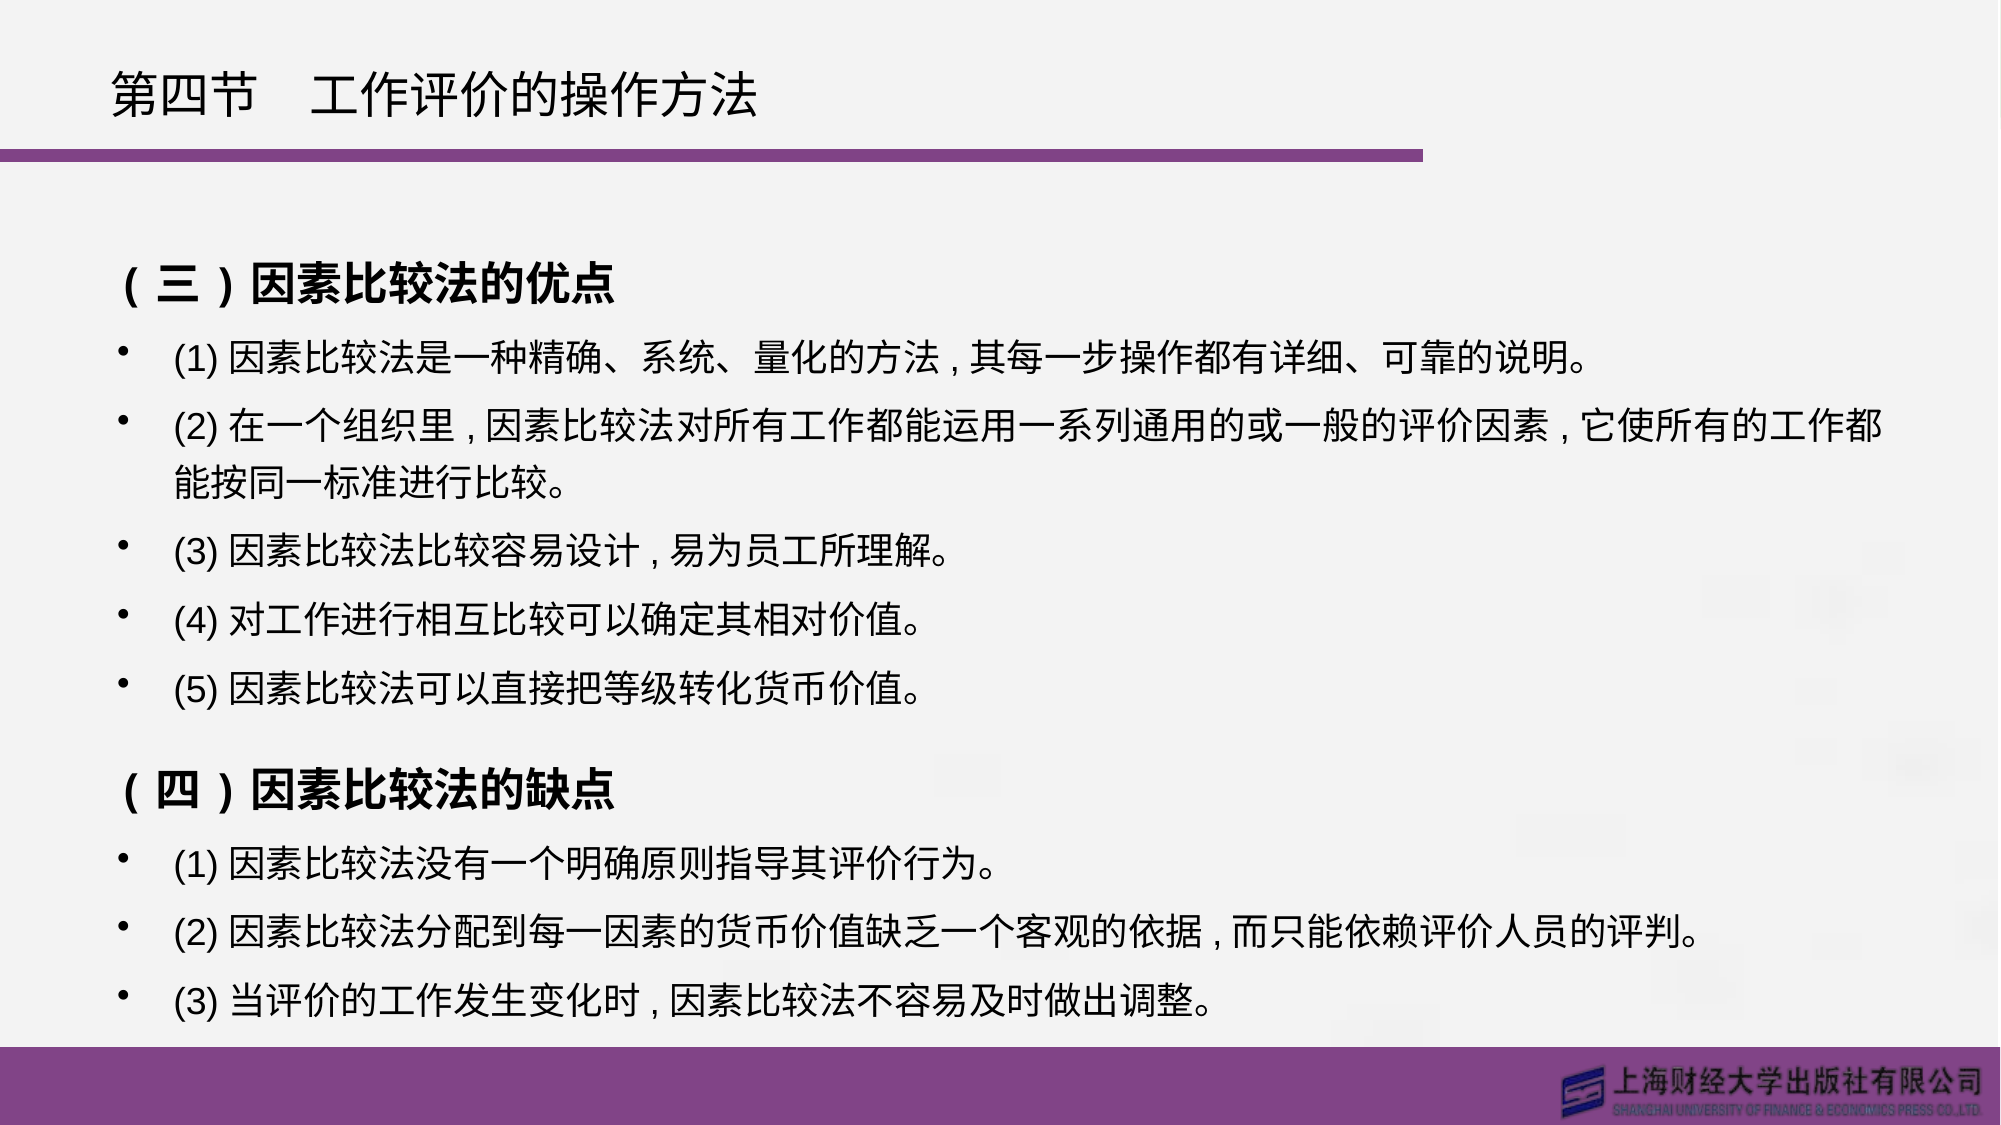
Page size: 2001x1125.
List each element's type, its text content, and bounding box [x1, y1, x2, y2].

list (三)因素比较法的优点 (1)因素比较法是一种精确、系统、量化的方法,其每一步操作都有详细、可靠的说明。 (2)在一个组织里,因素比较法对所有工作都能运用一系列通用的或一般的评价因素,它使所有的工作都能按同一标准进行比较。 (3)因素比较法比较容易设计,易为员工所理解。 (4)对工作进行相互比较可以确定其相对价值。 (5)因素比较法可以直接把等级转化货币价值。 (四)因素比较法的缺点 (1)因素比较法没有一个明确原则指导其评价行为。 (2)因素比较法分配到每一因素的货币价值缺乏一个客观的依据,而只能依赖评价人员的评判。 (3)当评价的工作发生变化时,因素比较法不容易及时做出调整。 [102, 233, 1898, 1032]
picture [0, 0, 2001, 1125]
title 第四节 工作评价的操作方法 [94, 42, 1451, 146]
